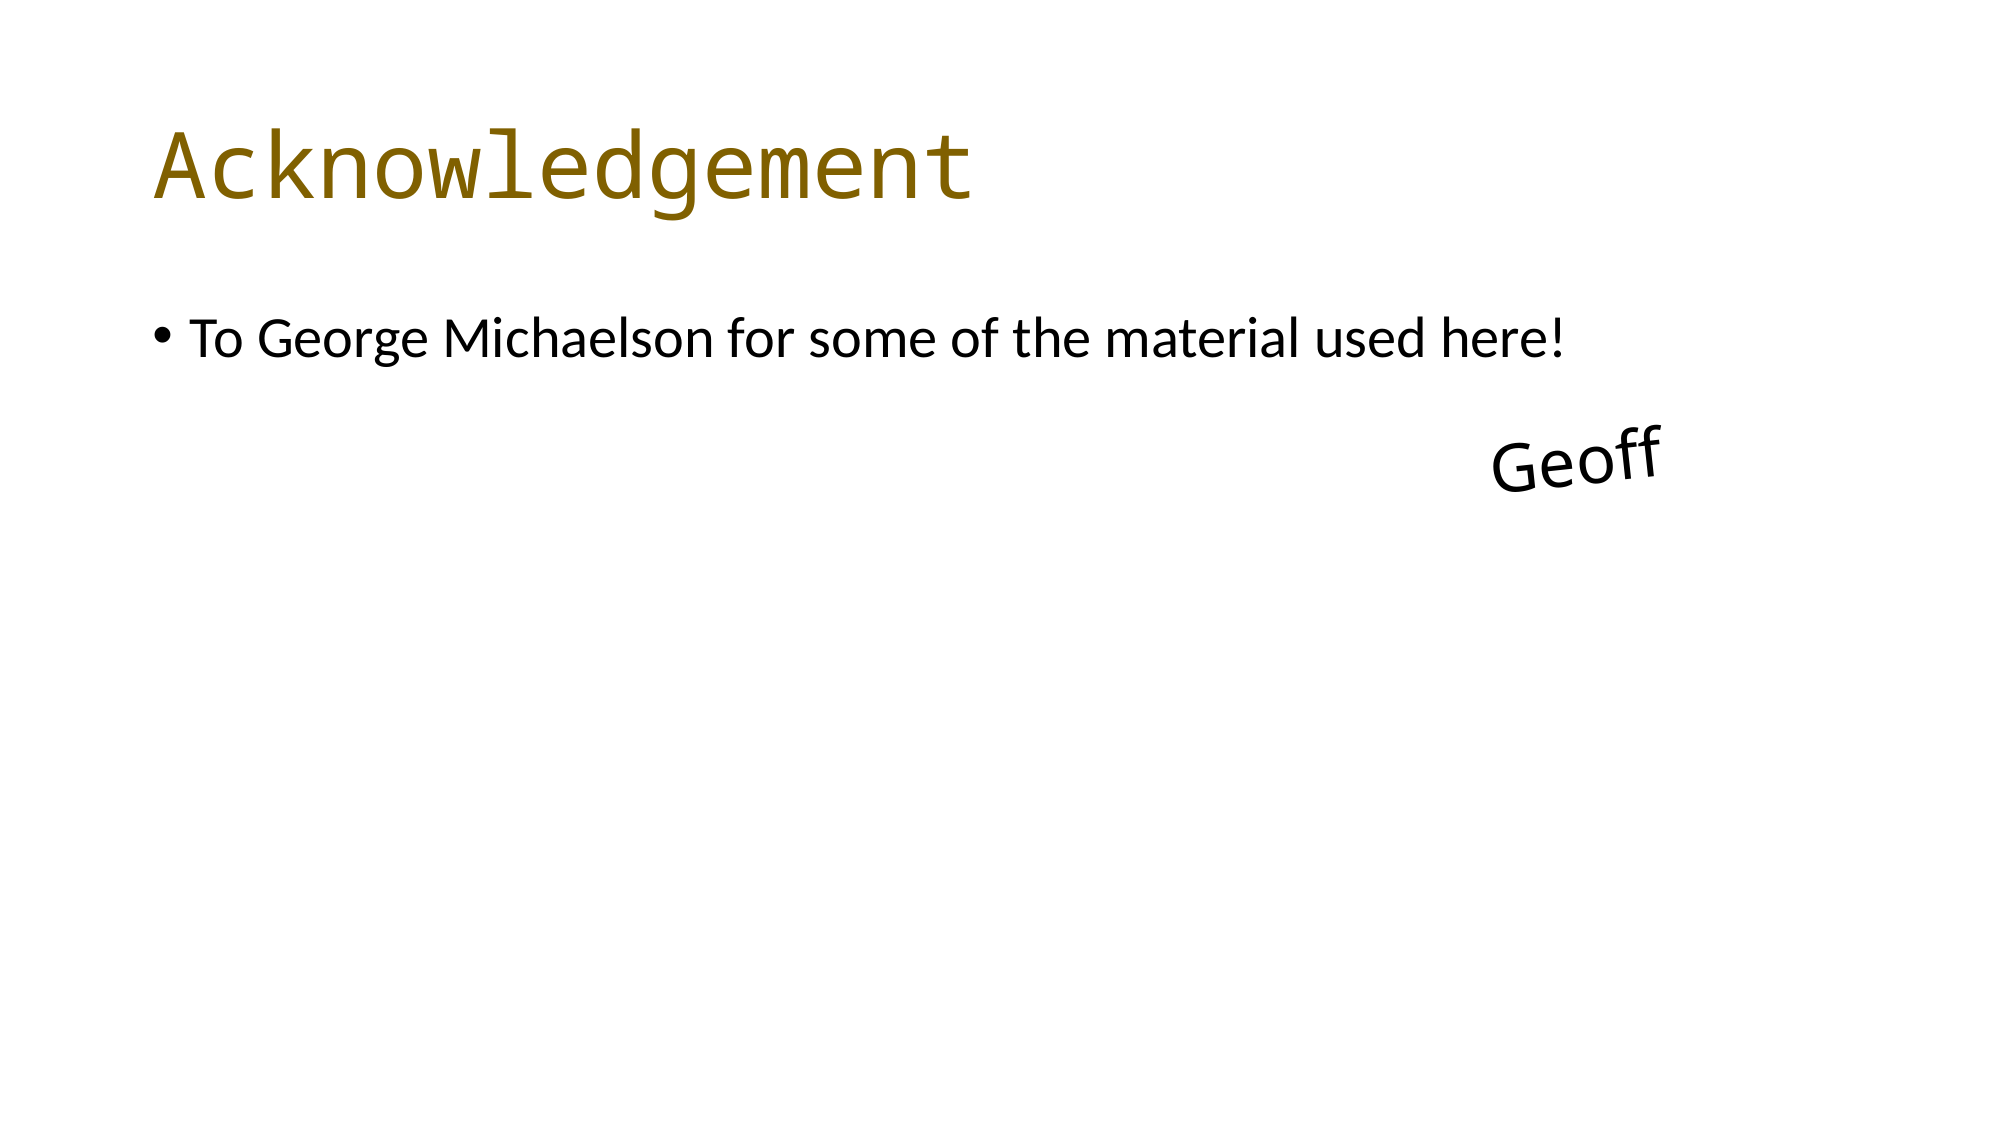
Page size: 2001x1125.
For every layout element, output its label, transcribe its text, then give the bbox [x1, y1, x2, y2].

list To George Michaelson for some of the material used here! [137, 299, 1863, 1014]
text_box Geoff [1469, 400, 1682, 517]
title Acknowledgement [137, 59, 1863, 278]
